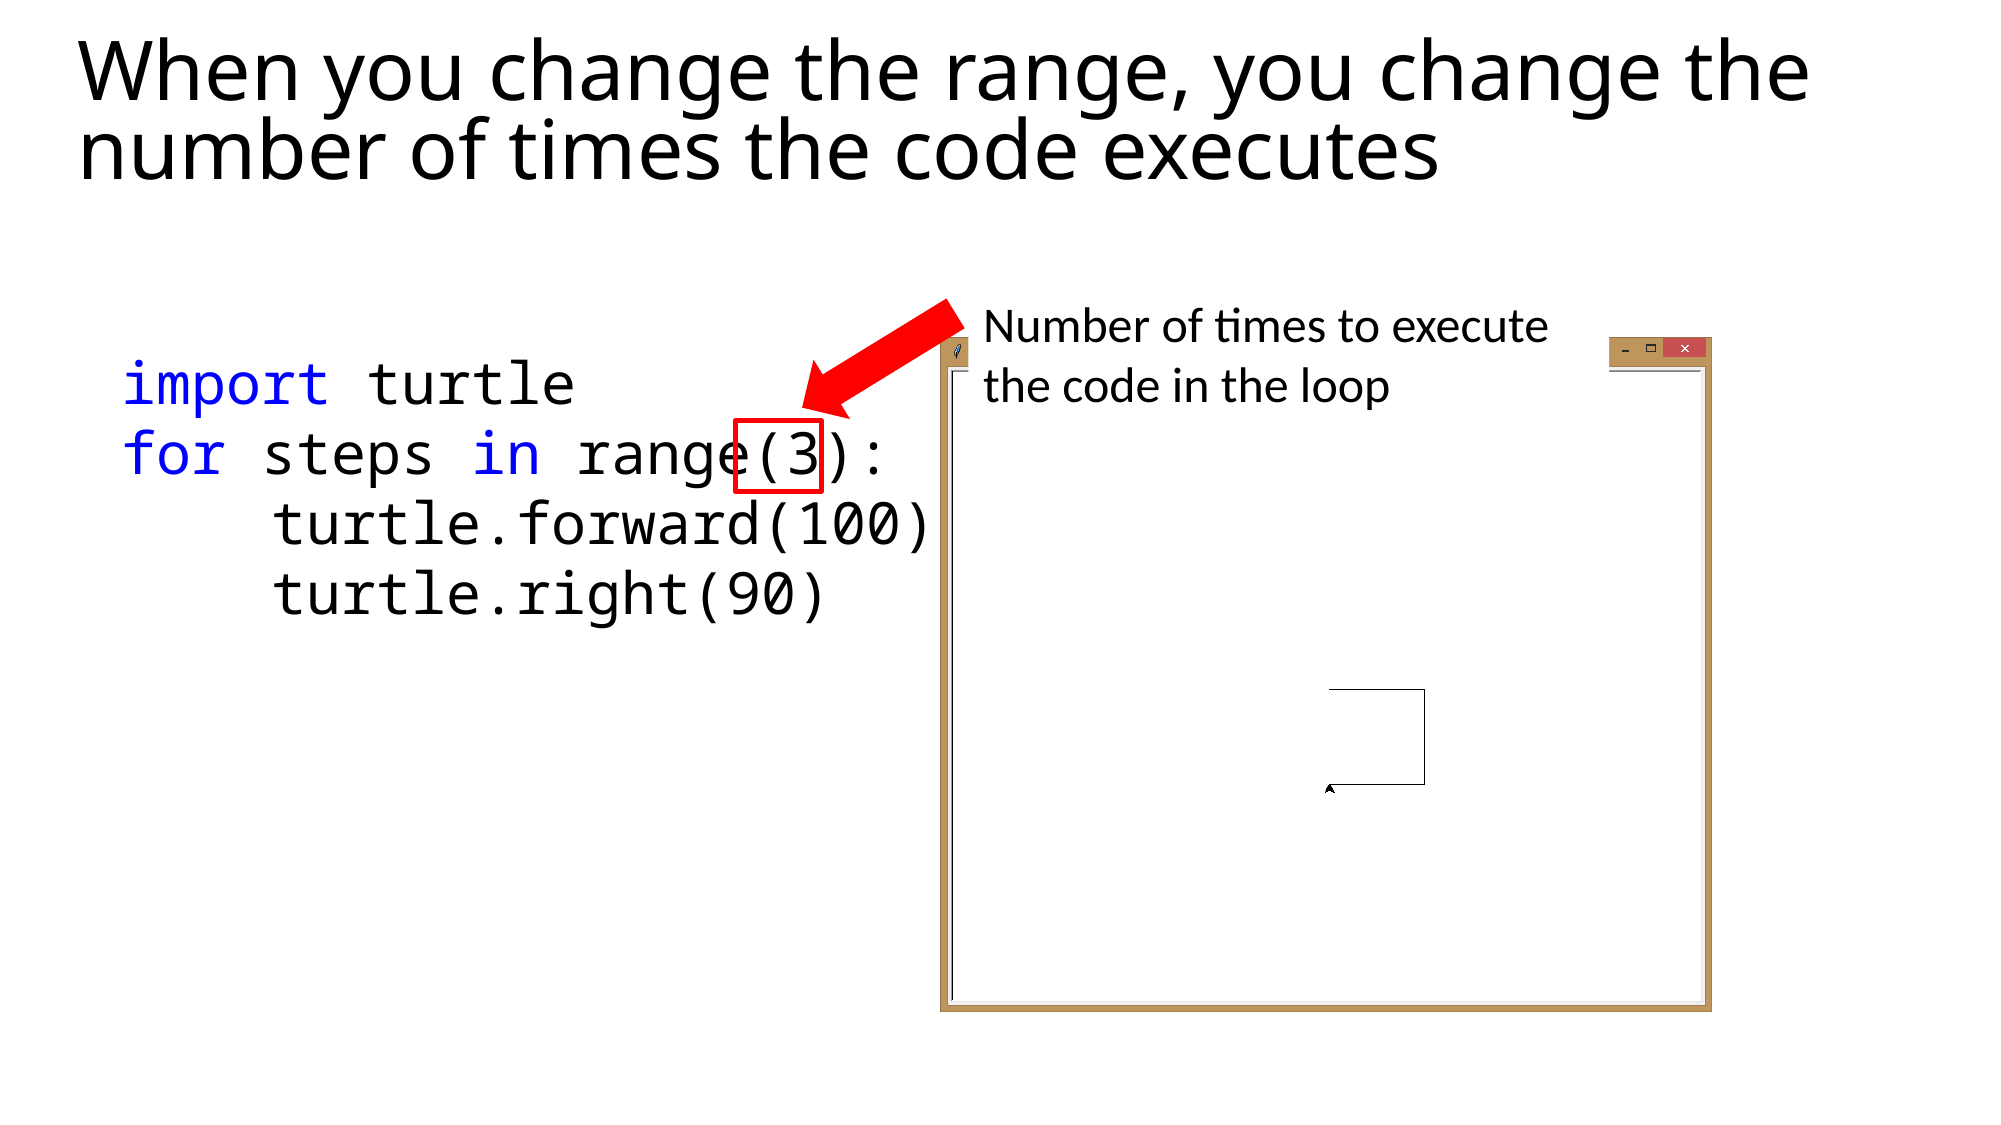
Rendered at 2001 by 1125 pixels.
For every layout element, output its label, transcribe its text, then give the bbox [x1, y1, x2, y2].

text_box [734, 285, 1610, 493]
text_box import turtle for steps in range(3): turtle.forward(100) turtle.right(90) [106, 338, 935, 634]
title When you change the range, you change the number of times the code executes [62, 29, 1953, 205]
picture [940, 337, 1712, 1013]
